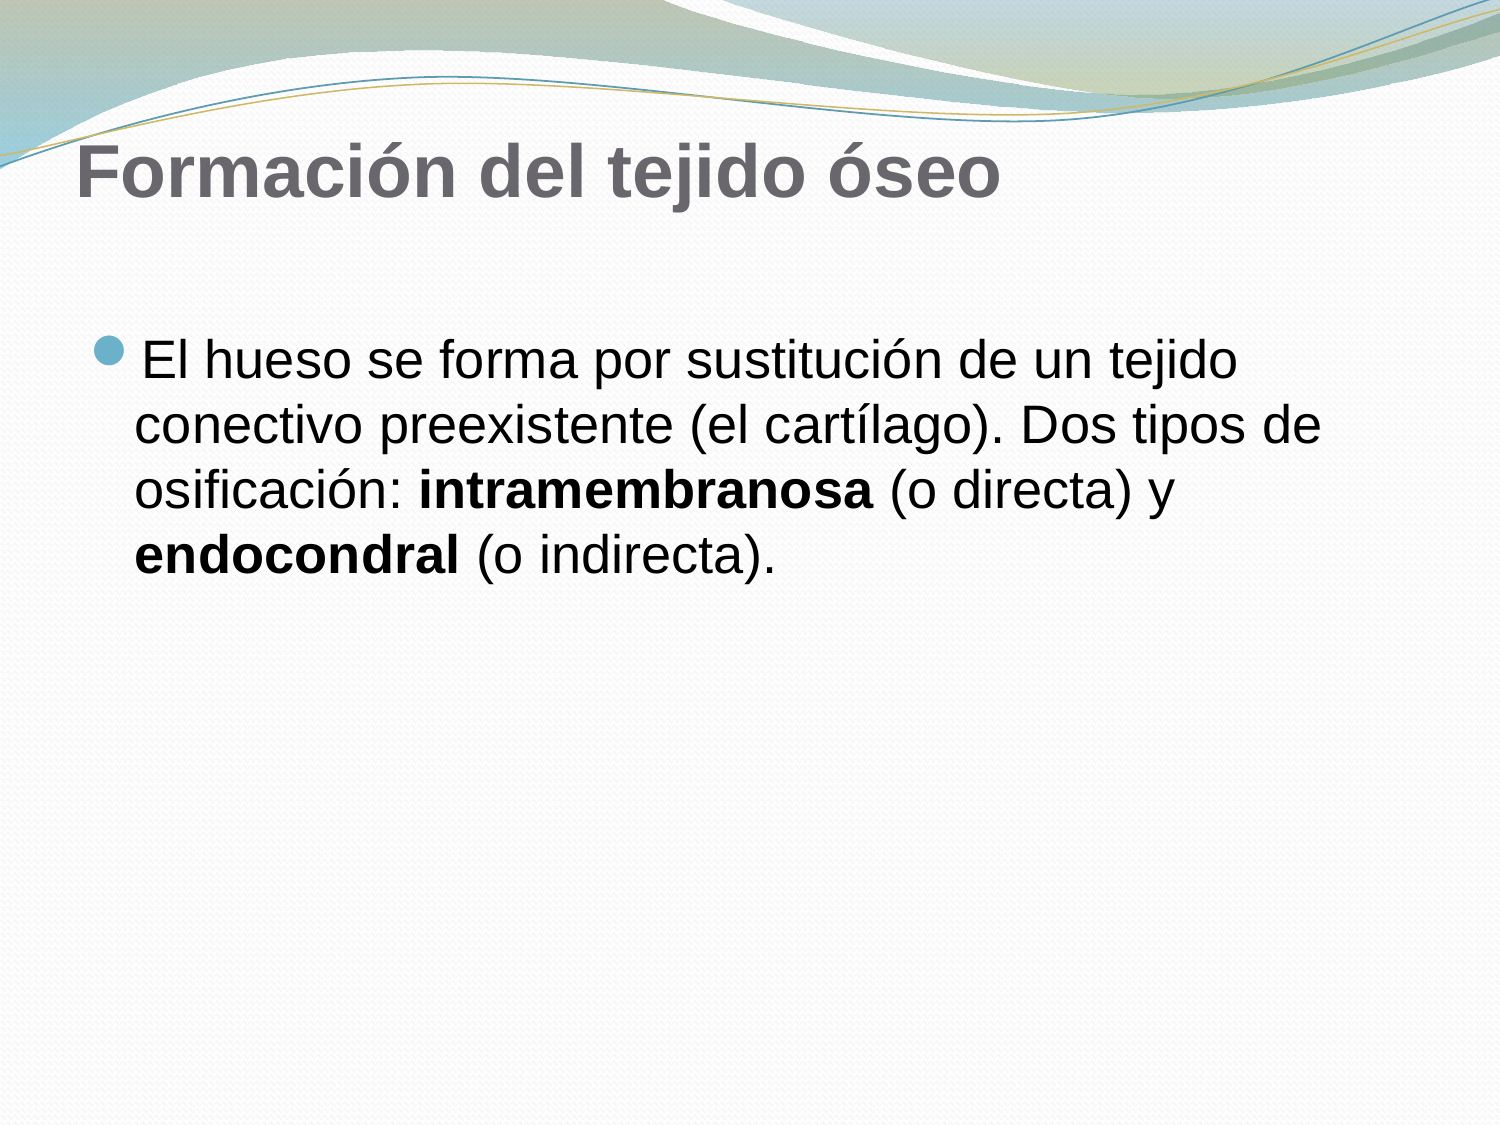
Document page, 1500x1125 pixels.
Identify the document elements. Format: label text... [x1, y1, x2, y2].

title Formación del tejido óseo [75, 115, 1425, 303]
list El hueso se forma por sustitución de un tejido conectivo preexistente (el cartílago). Dos tipos de osificación: intramembranosa (o directa) y endocondral (o indirecta). [75, 317, 1425, 1038]
